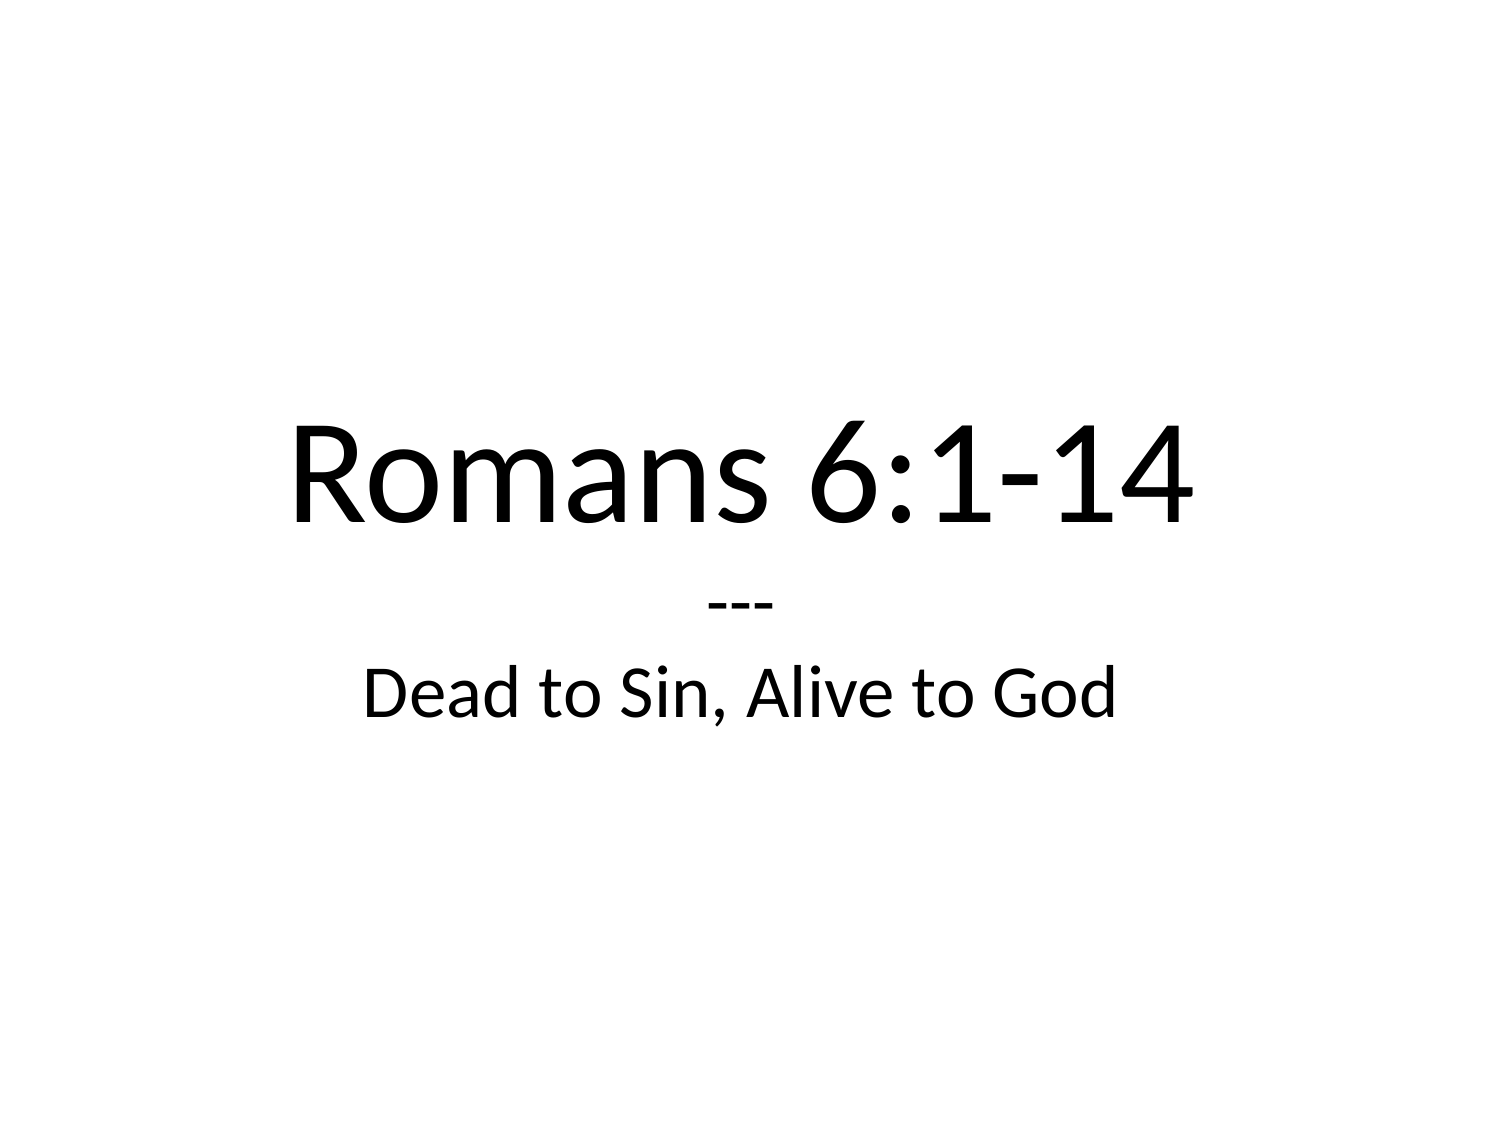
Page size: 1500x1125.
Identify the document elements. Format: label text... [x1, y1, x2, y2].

title Romans 6:1-14 --- Dead to Sin, Alive to God [103, 295, 1379, 811]
